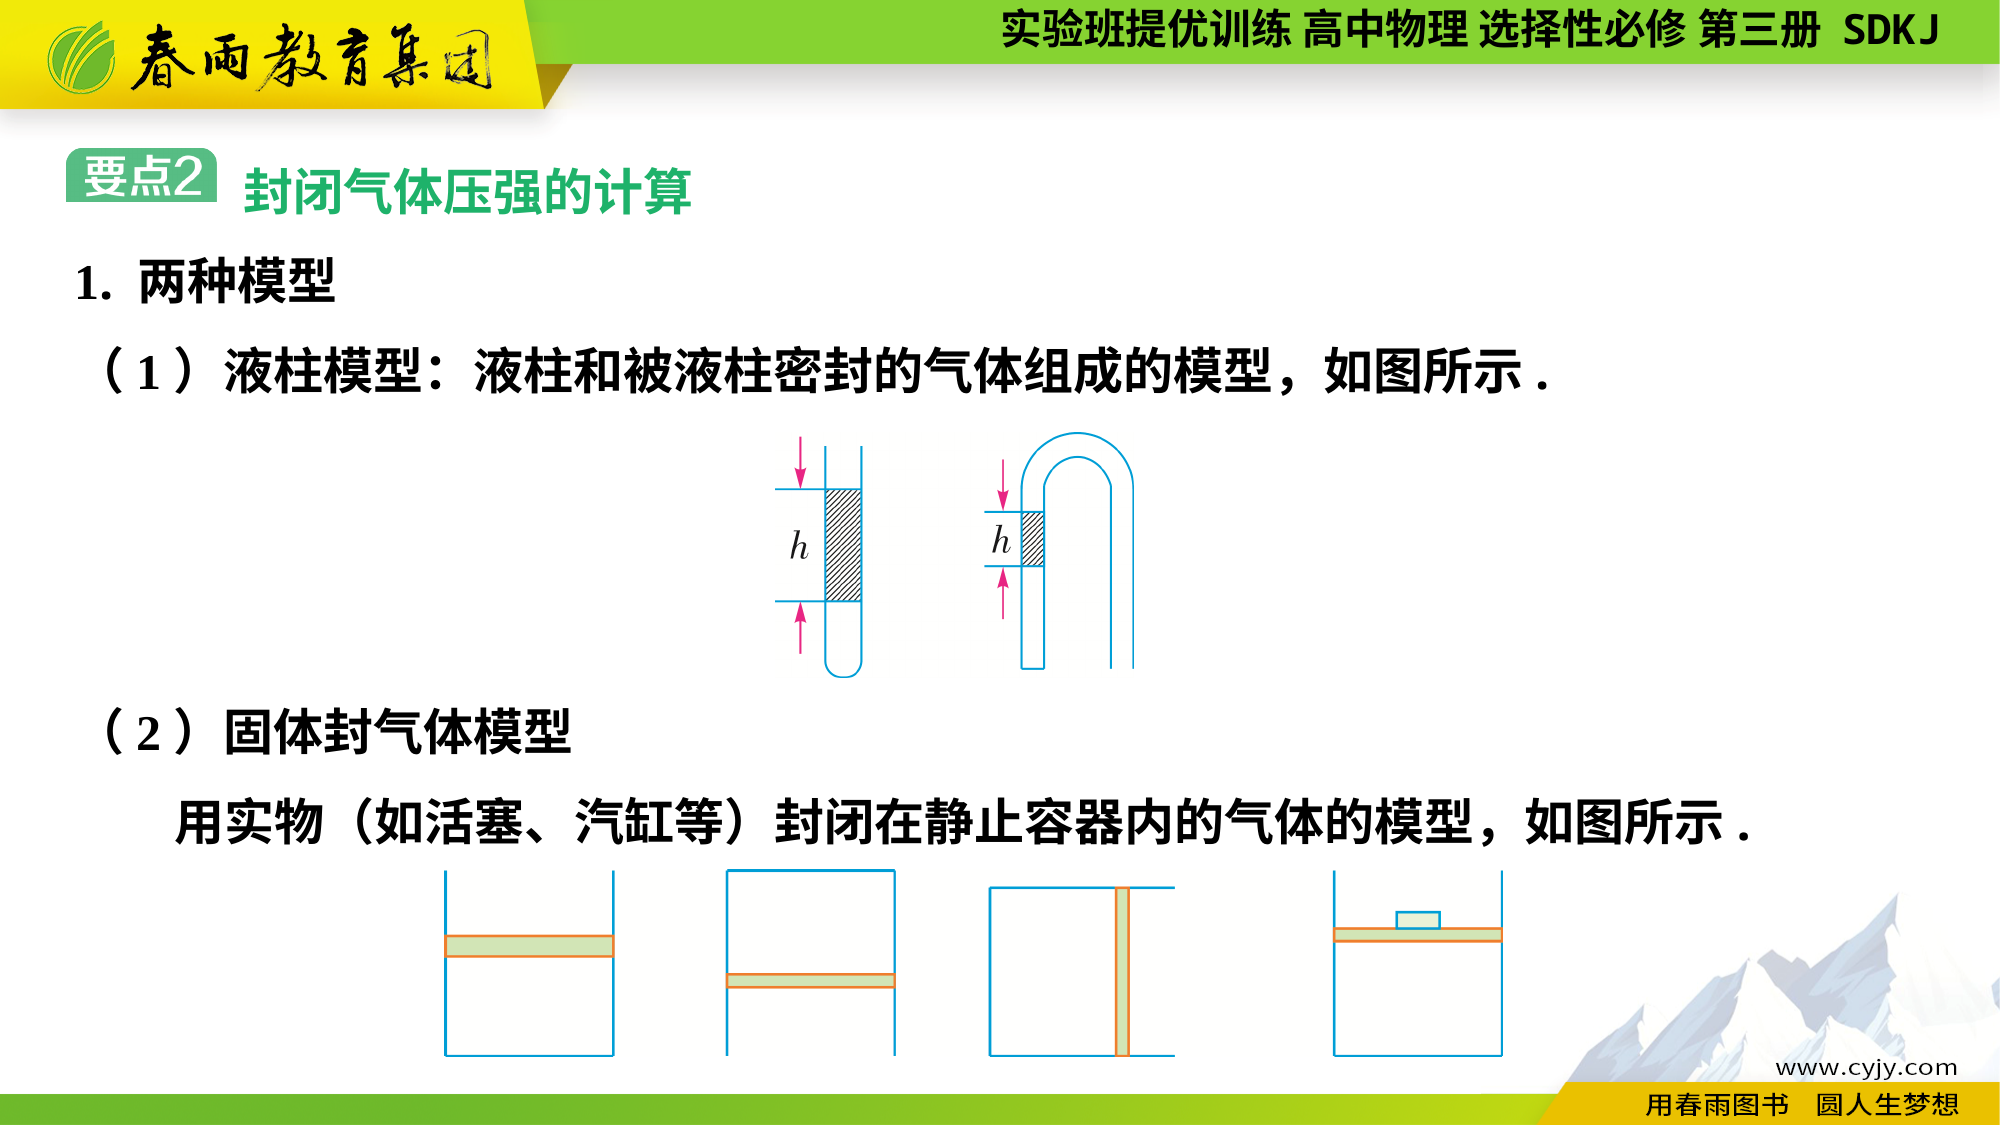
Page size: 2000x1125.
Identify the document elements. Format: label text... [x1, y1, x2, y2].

picture [0, 0, 2000, 1125]
list 封闭气体压强的计算 1. 两种模型 （1）液柱模型：液柱和被液柱密封的气体组成的模型，如图所示. （2）固体封气体模型 用实物（如活塞、汽缸等）封闭在静止容器内的气体的模型，如图所示. [59, 122, 1944, 865]
